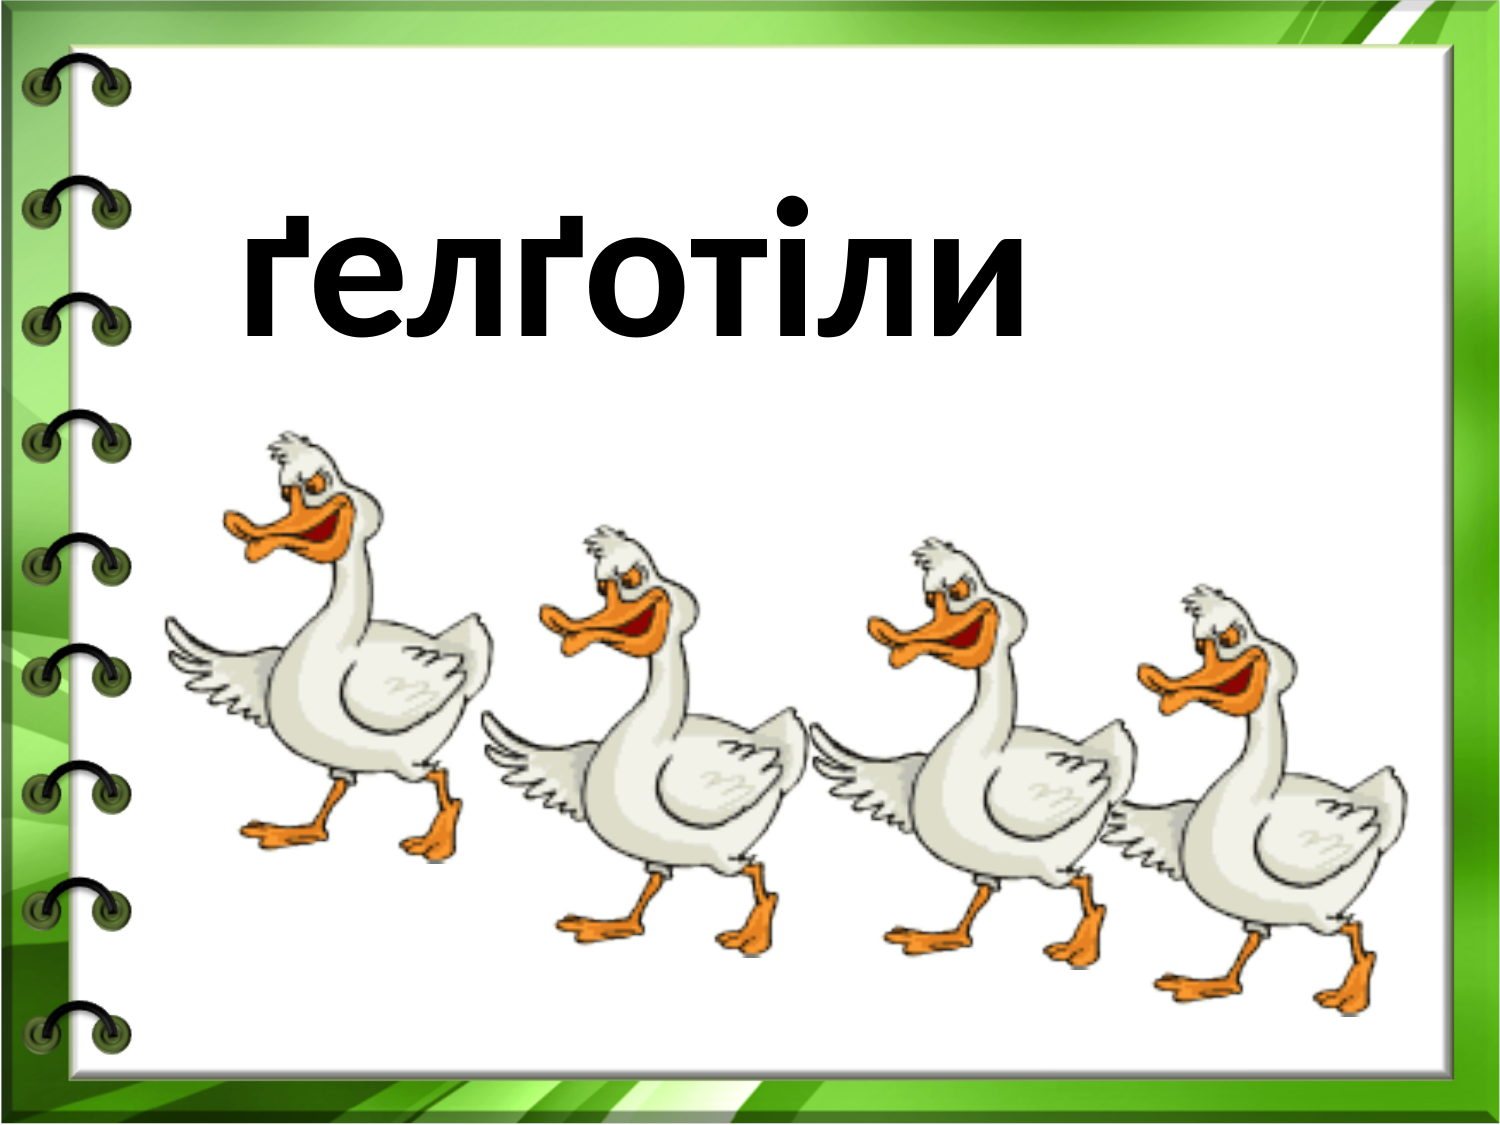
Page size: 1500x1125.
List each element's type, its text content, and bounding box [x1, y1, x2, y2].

text_box ґелґотіли [222, 128, 1407, 384]
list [1066, 573, 1420, 1017]
picture [0, 0, 1500, 1125]
